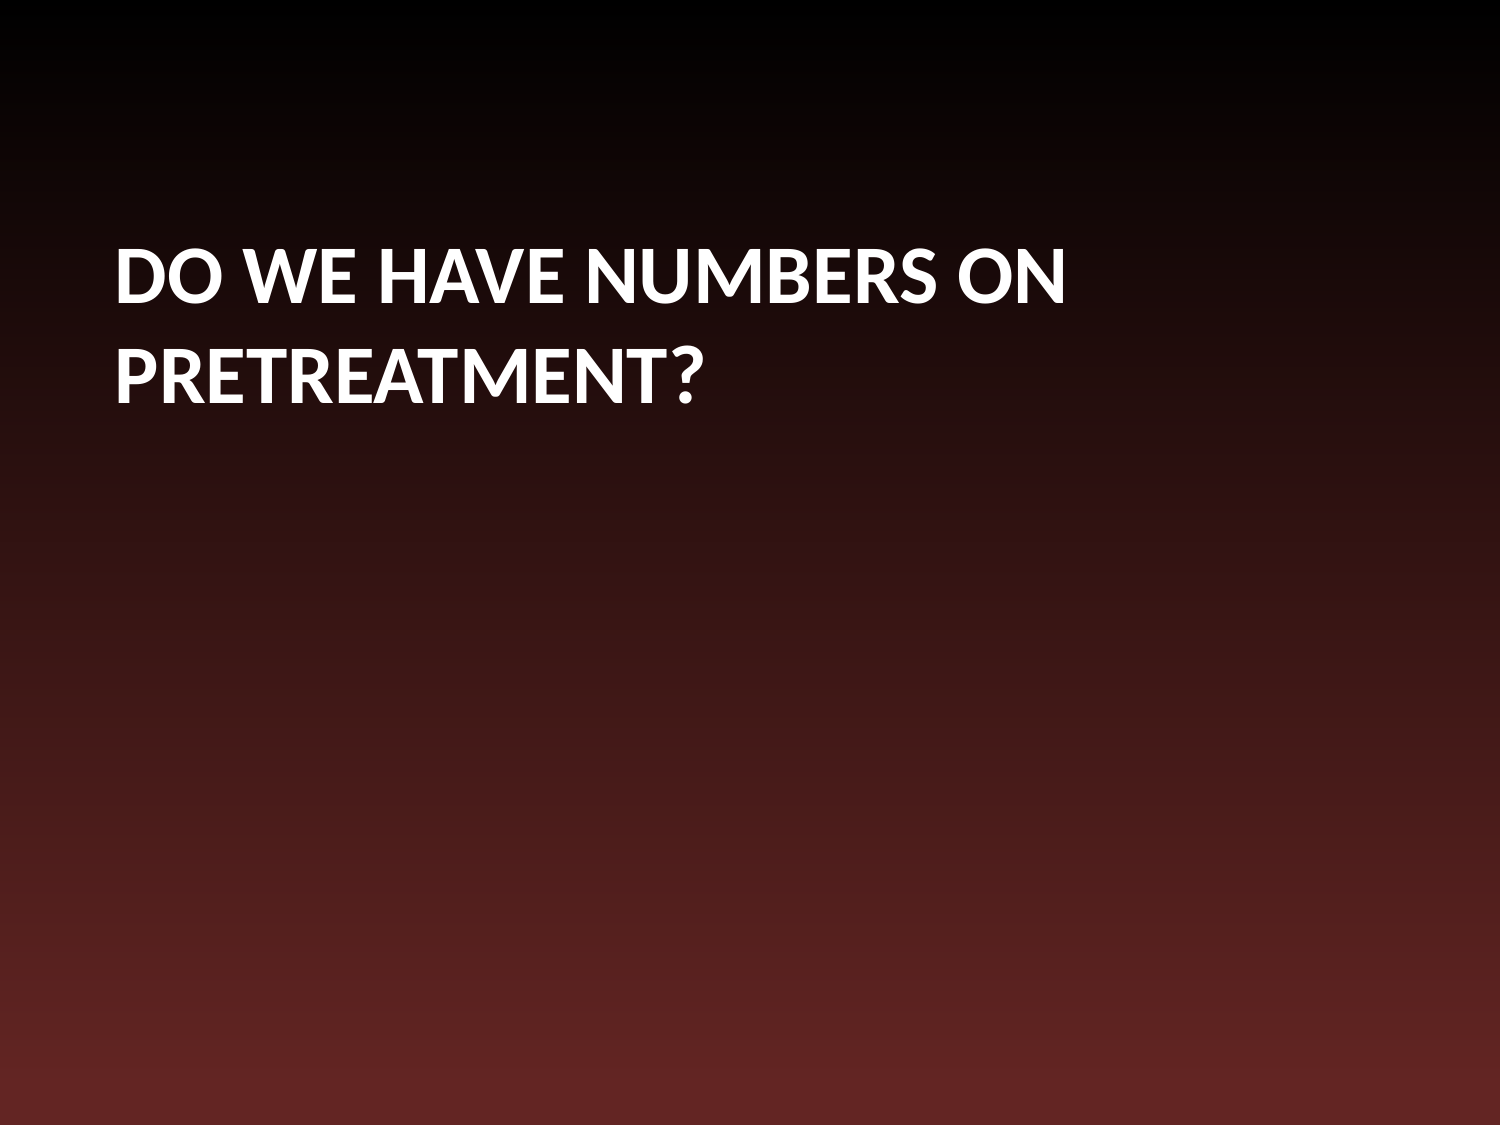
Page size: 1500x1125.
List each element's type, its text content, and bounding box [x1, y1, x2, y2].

title Do we have numbers on pretreatment? [99, 212, 1375, 682]
